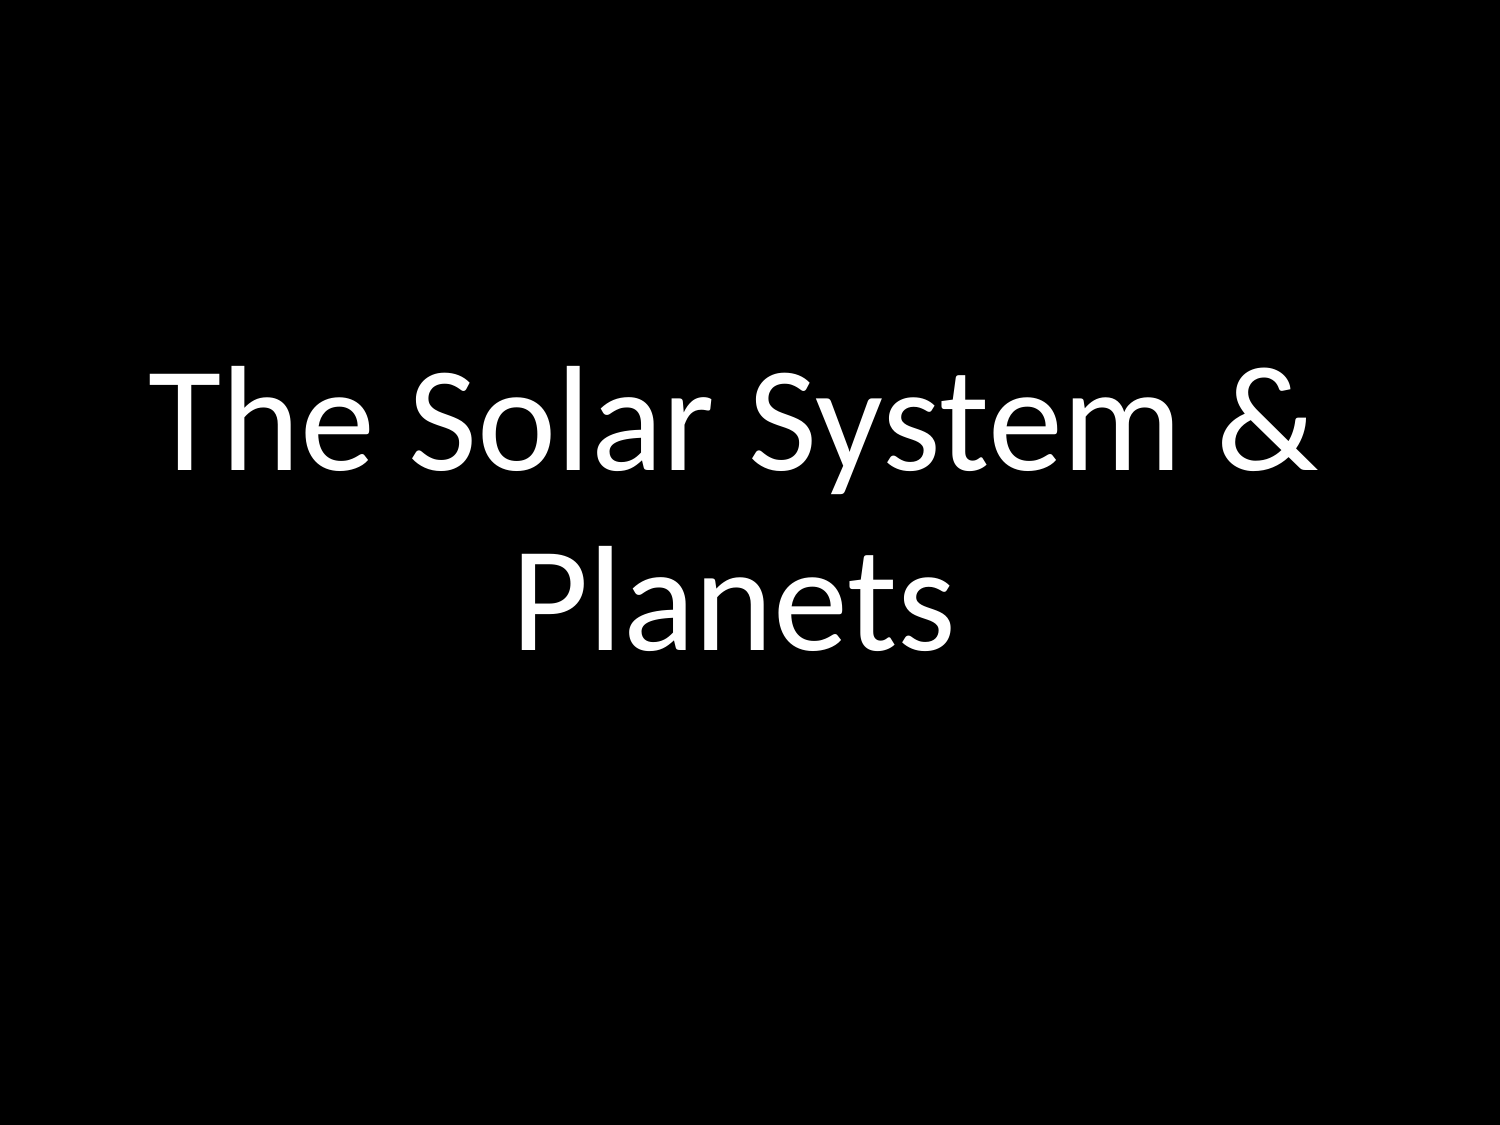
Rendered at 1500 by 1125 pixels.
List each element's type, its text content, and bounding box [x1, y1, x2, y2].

title The Solar System & Planets [82, 110, 1386, 891]
